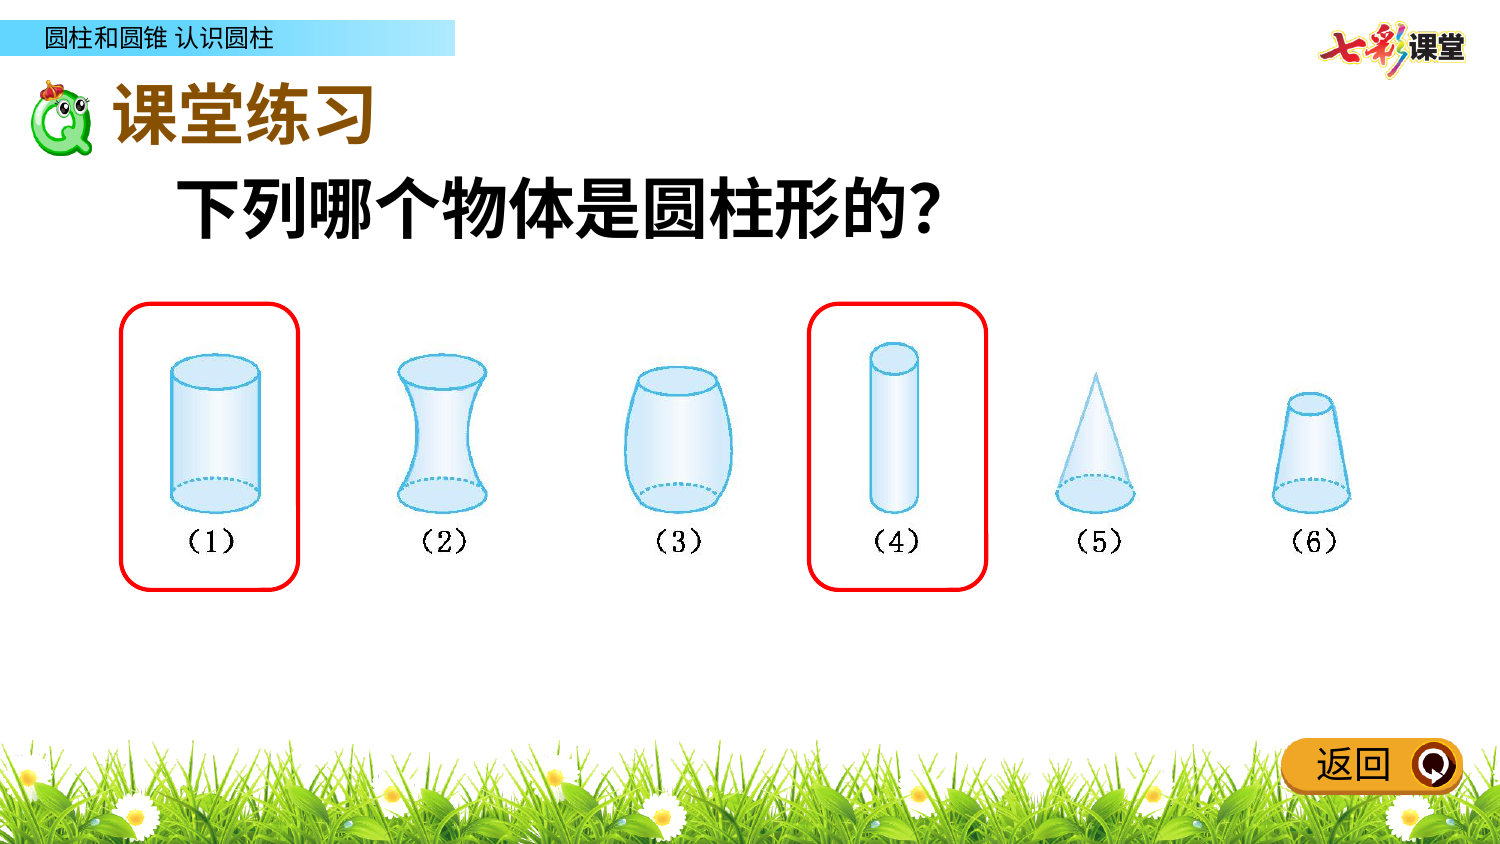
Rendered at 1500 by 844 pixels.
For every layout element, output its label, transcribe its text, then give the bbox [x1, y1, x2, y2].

picture [170, 341, 1353, 556]
picture [0, 740, 1500, 844]
text_box [806, 301, 989, 340]
picture [1316, 20, 1468, 80]
picture [31, 80, 92, 156]
text_box [807, 565, 988, 592]
text_box 下列哪个物体是圆柱形的？ [115, 119, 947, 255]
text_box 课堂练习 [100, 67, 404, 159]
text_box [118, 301, 301, 592]
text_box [1281, 733, 1464, 795]
